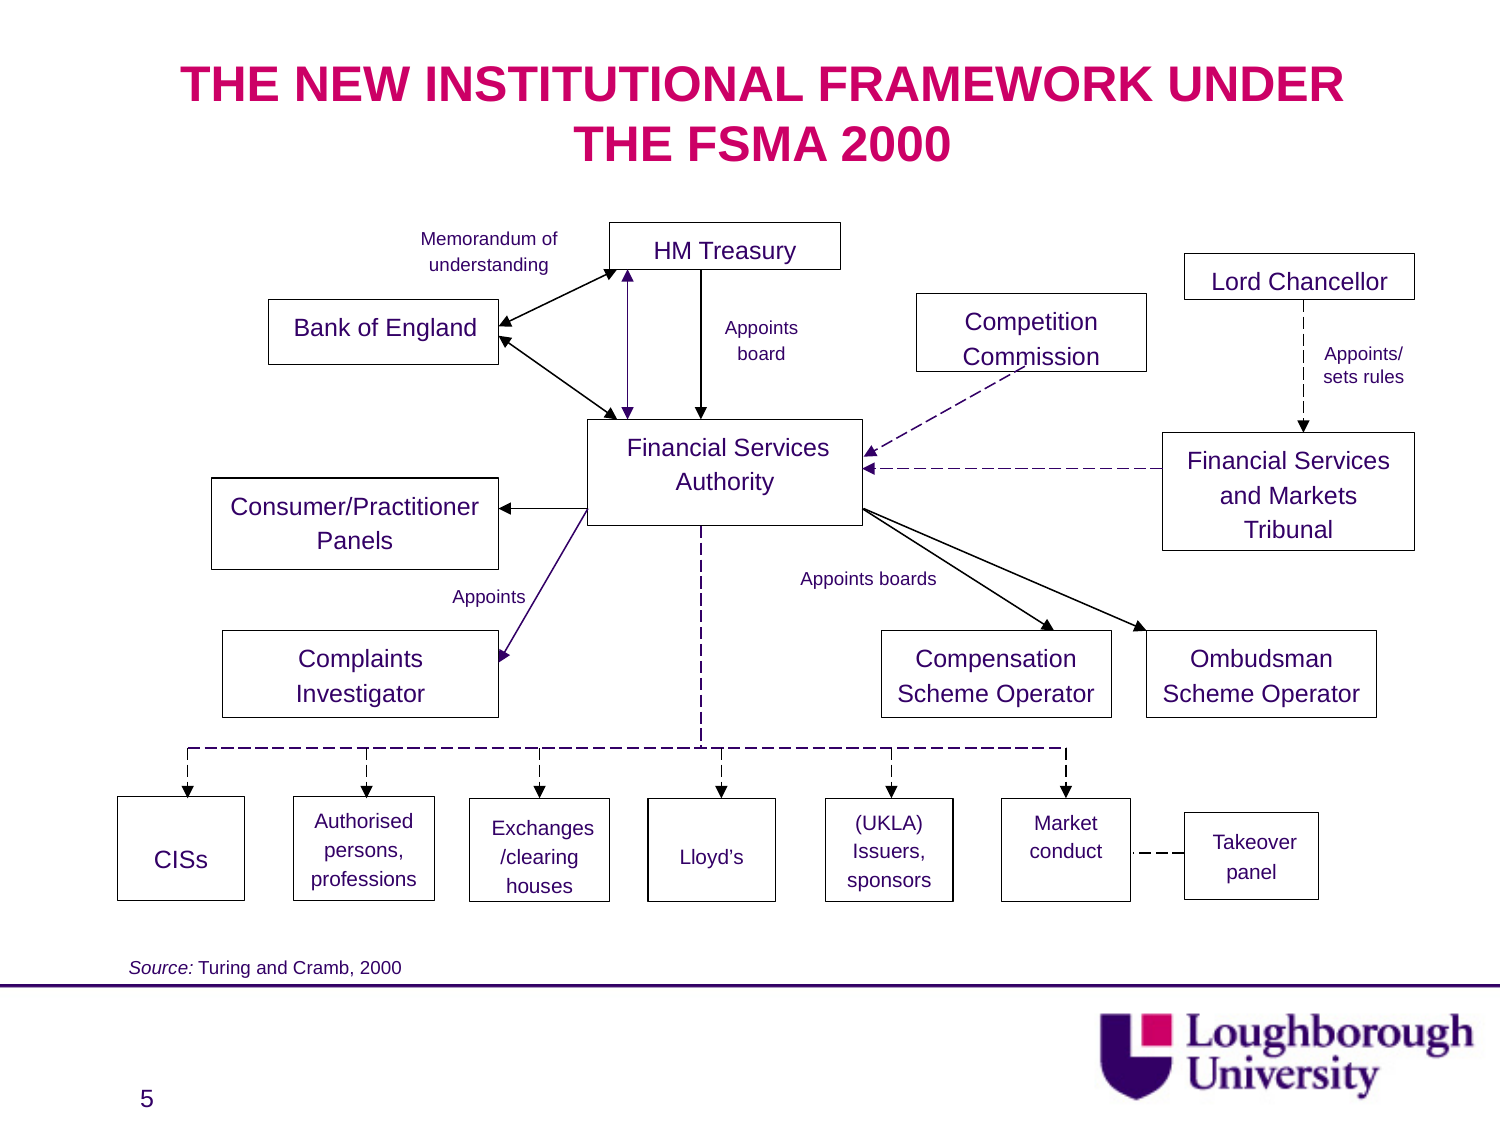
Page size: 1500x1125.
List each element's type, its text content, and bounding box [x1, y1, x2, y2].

picture [0, 984, 1500, 1125]
slide_number 5 [124, 1074, 226, 1107]
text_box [113, 215, 1428, 979]
title THE NEW INSTITUTIONAL FRAMEWORK UNDER THE FSMA 2000 [125, 50, 1400, 173]
